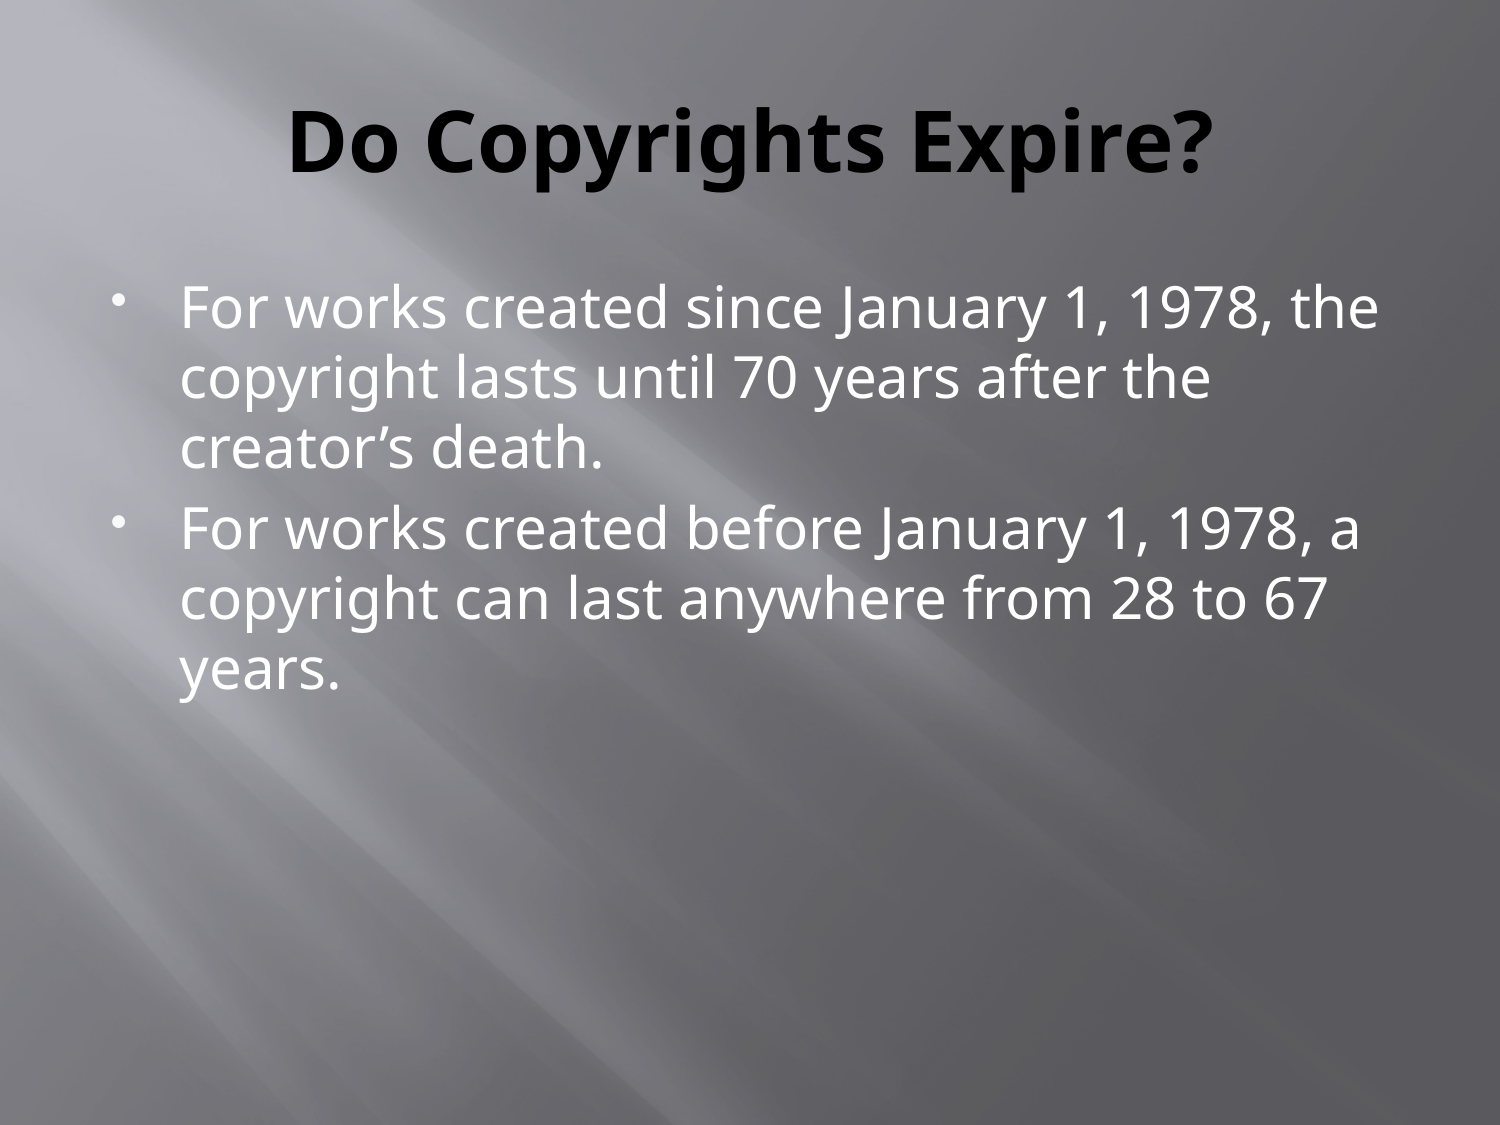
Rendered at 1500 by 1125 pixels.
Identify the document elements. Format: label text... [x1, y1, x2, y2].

title Do Copyrights Expire? [75, 45, 1425, 233]
list For works created since January 1, 1978, the copyright lasts until 70 years after the creator’s death. For works created before January 1, 1978, a copyright can last anywhere from 28 to 67 years. [75, 262, 1425, 1035]
